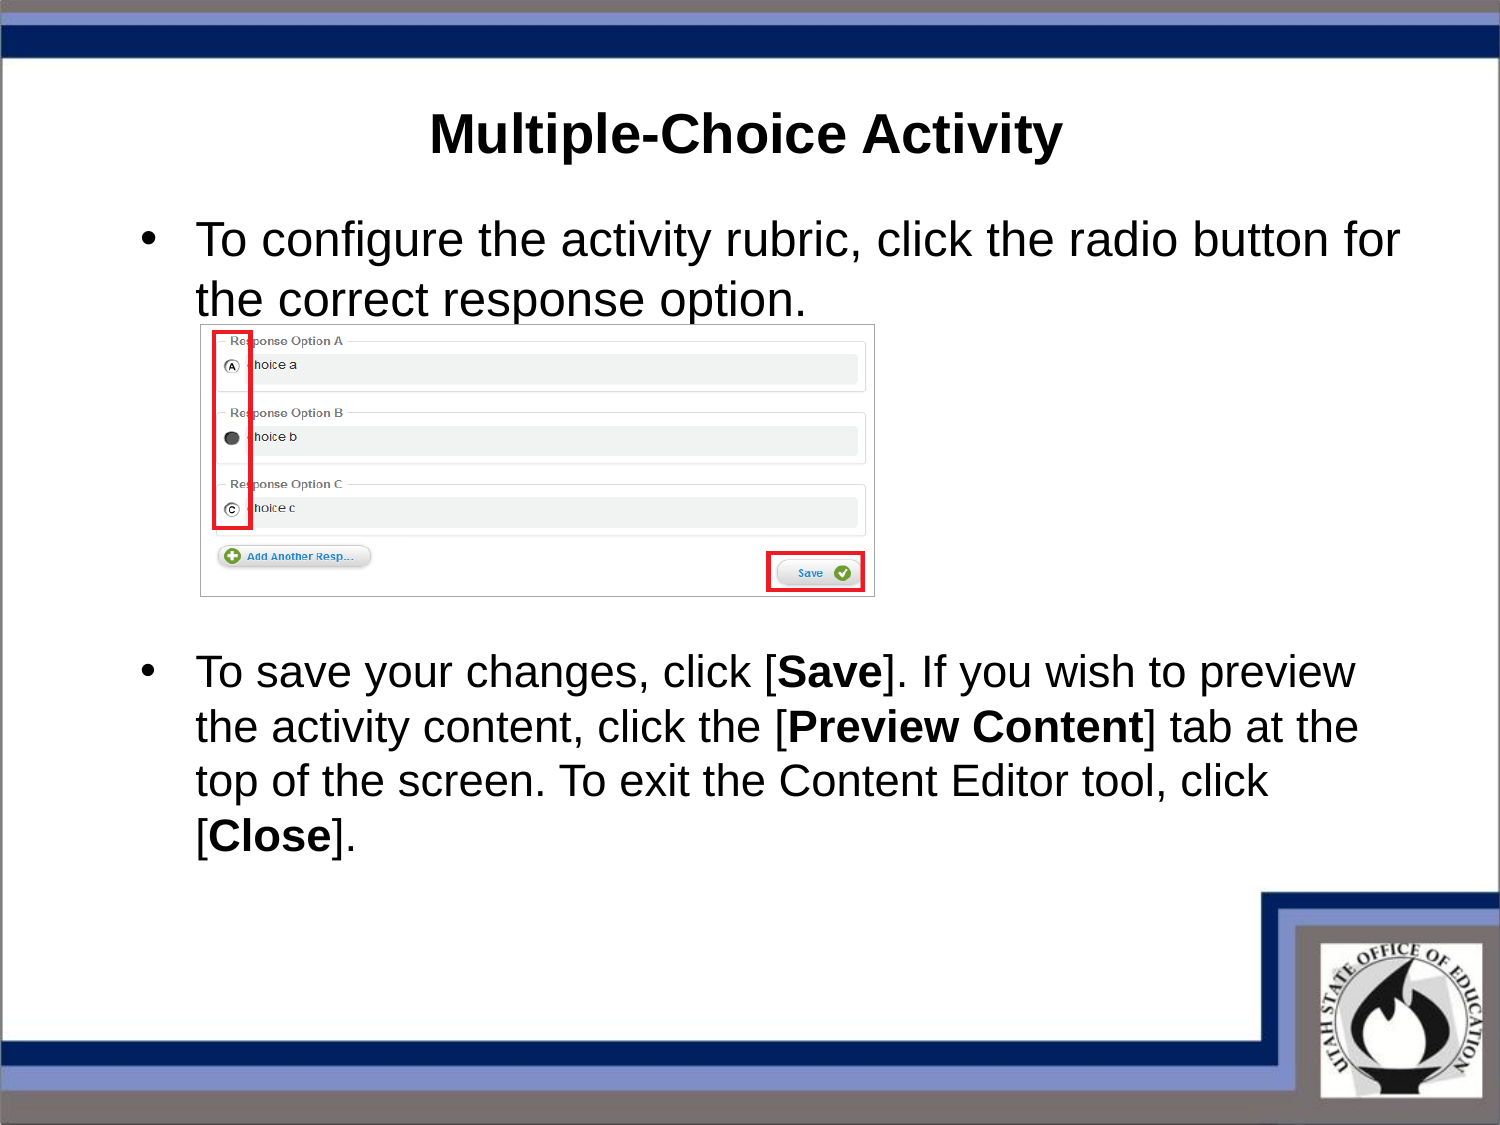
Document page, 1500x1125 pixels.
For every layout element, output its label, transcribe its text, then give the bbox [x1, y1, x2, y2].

picture [0, 0, 1500, 1125]
list To configure the activity rubric, click the radio button for the correct response option. To save your changes, click [Save]. If you wish to preview the activity content, click the [Preview Content] tab at the top of the screen. To exit the Content Editor tool, click [Close]. [125, 200, 1419, 875]
title Multiple-Choice Activity [99, 89, 1394, 173]
